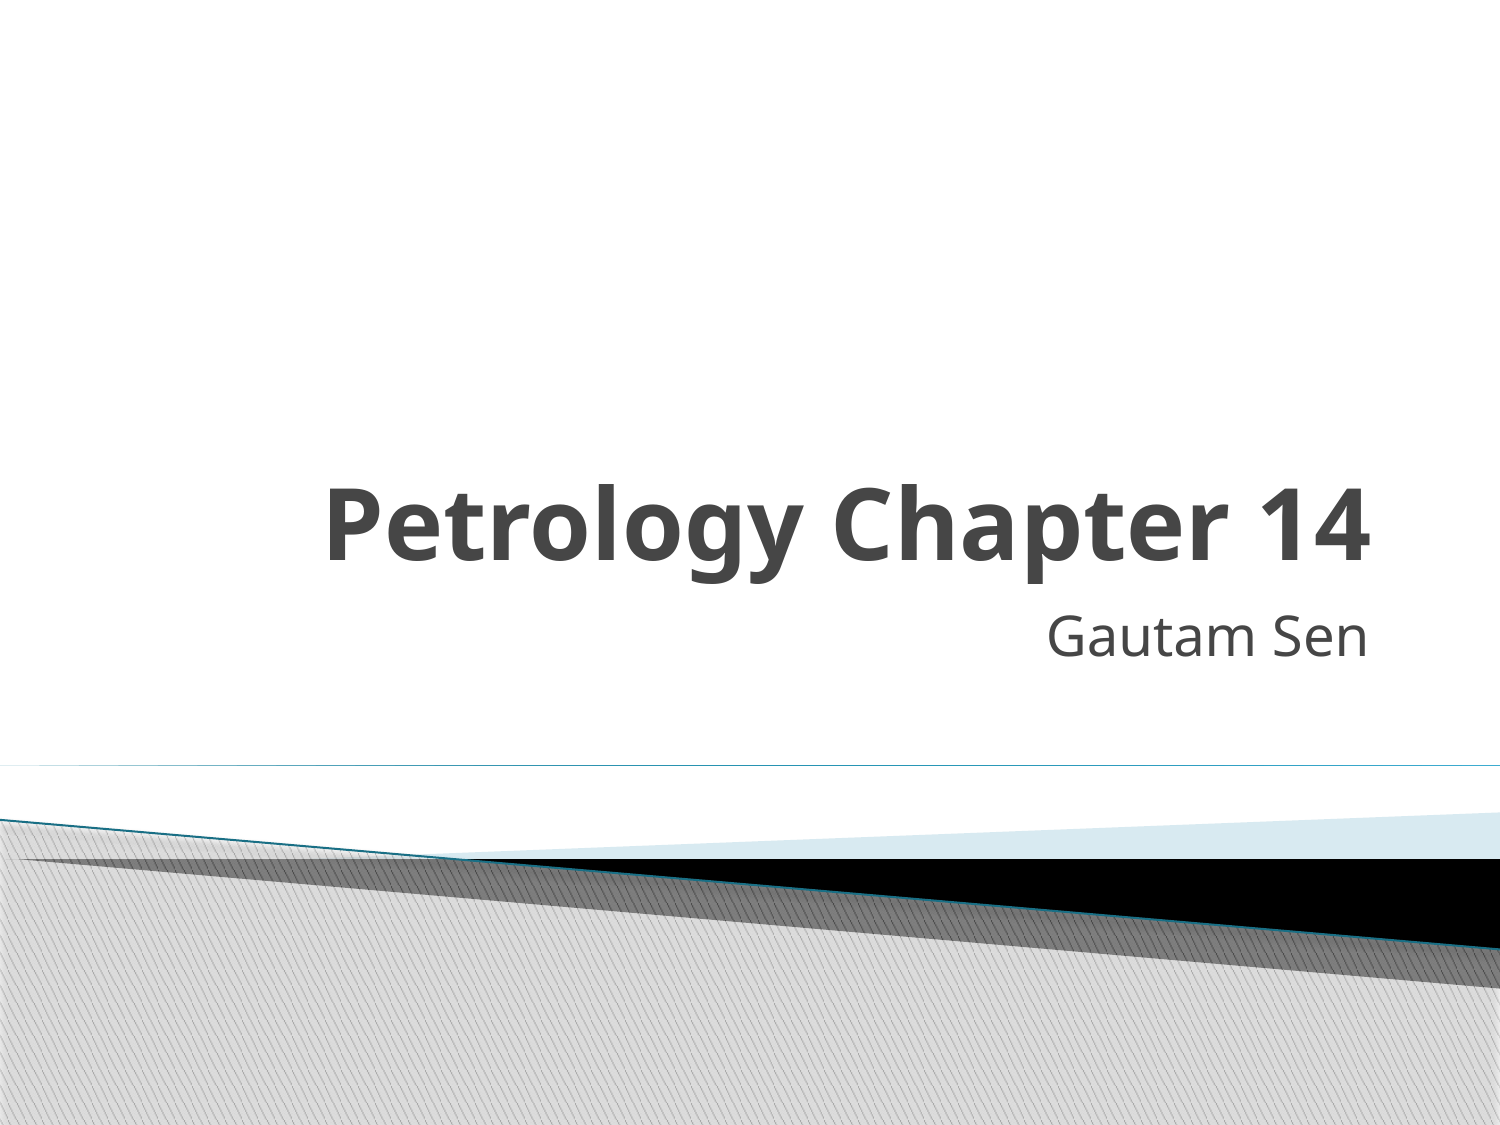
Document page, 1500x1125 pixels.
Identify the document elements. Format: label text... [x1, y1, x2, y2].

title Petrology Chapter 14 [112, 287, 1388, 588]
picture [5, 859, 1500, 989]
subtitle Gautam Sen [112, 592, 1388, 790]
